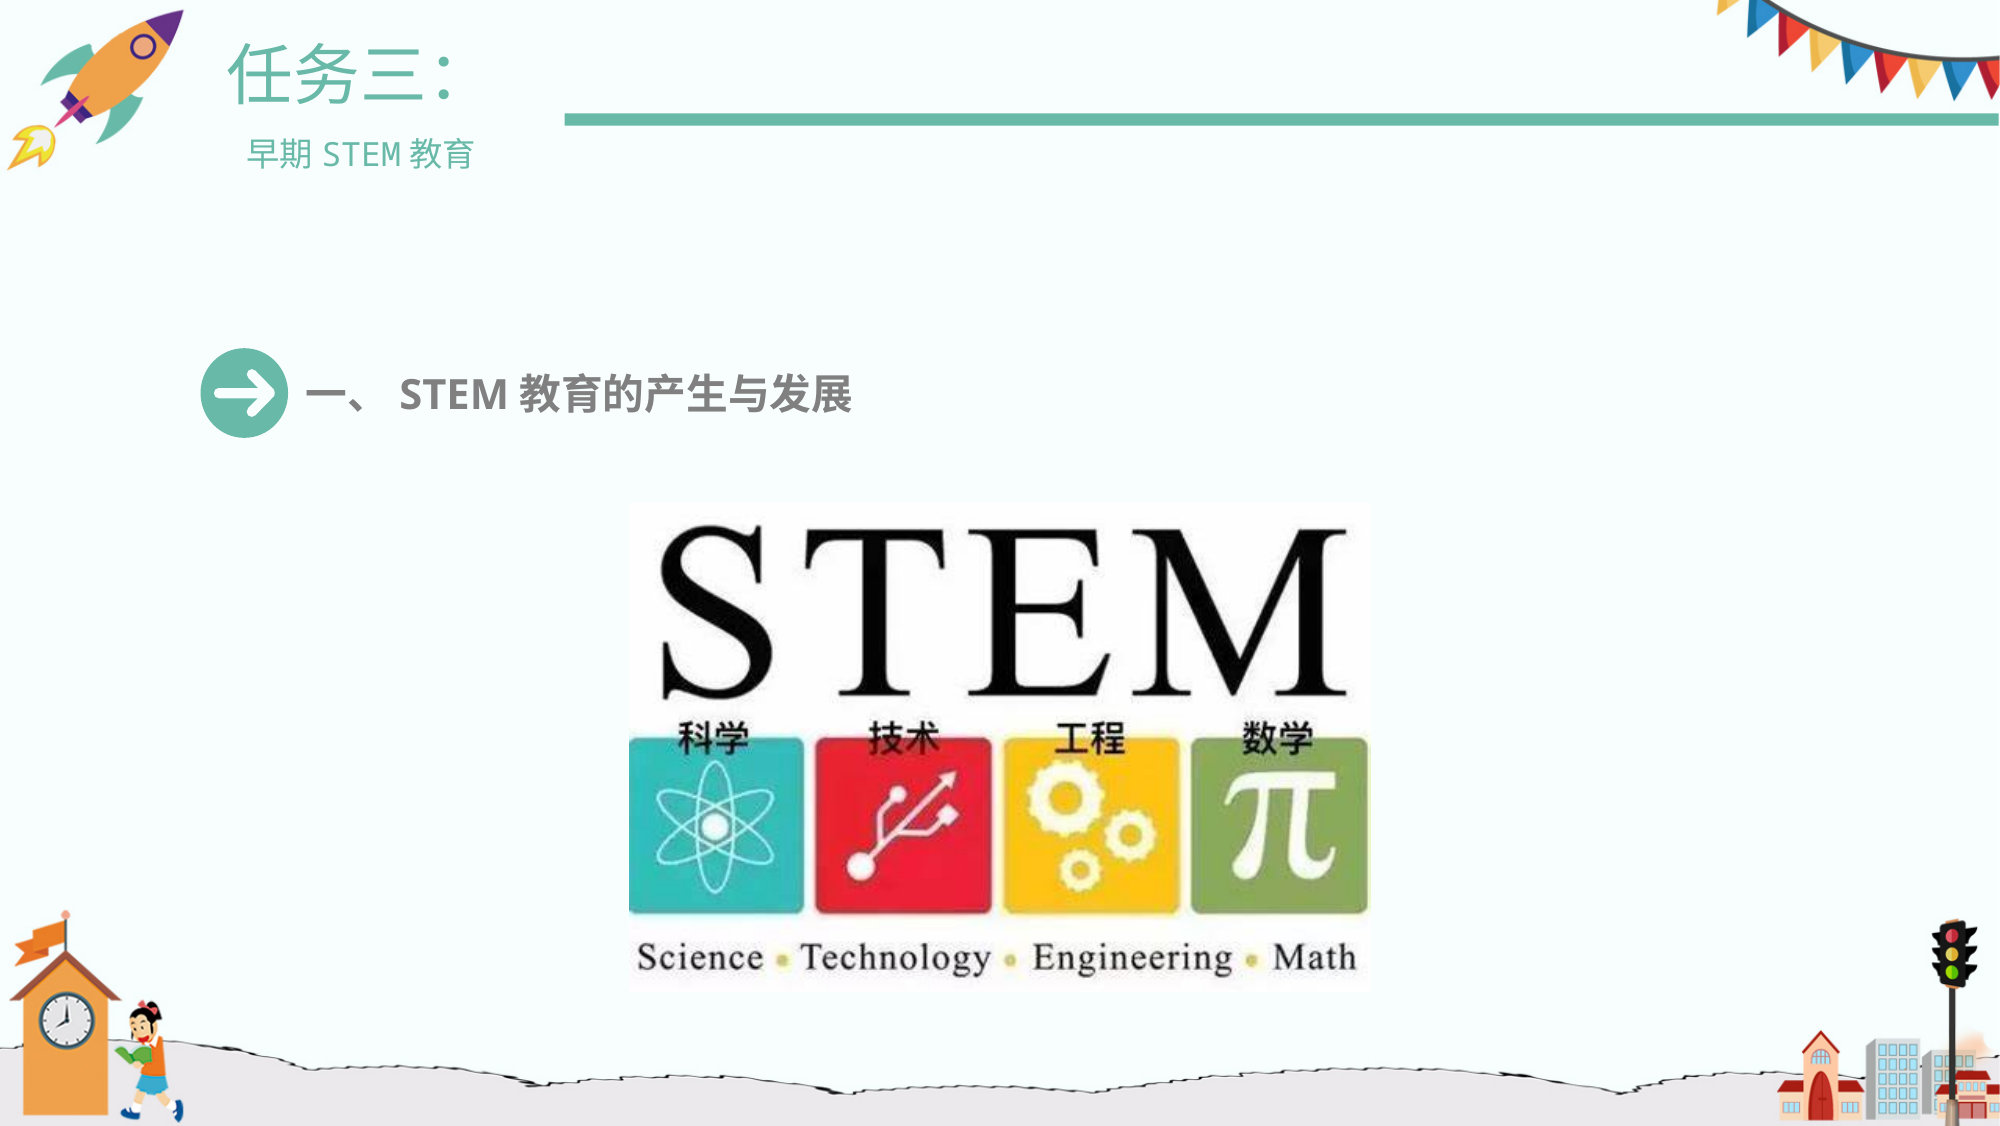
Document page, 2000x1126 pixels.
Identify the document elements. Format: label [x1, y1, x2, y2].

picture [0, 0, 2000, 1126]
text_box [200, 347, 1738, 545]
text_box [132, 32, 2000, 174]
